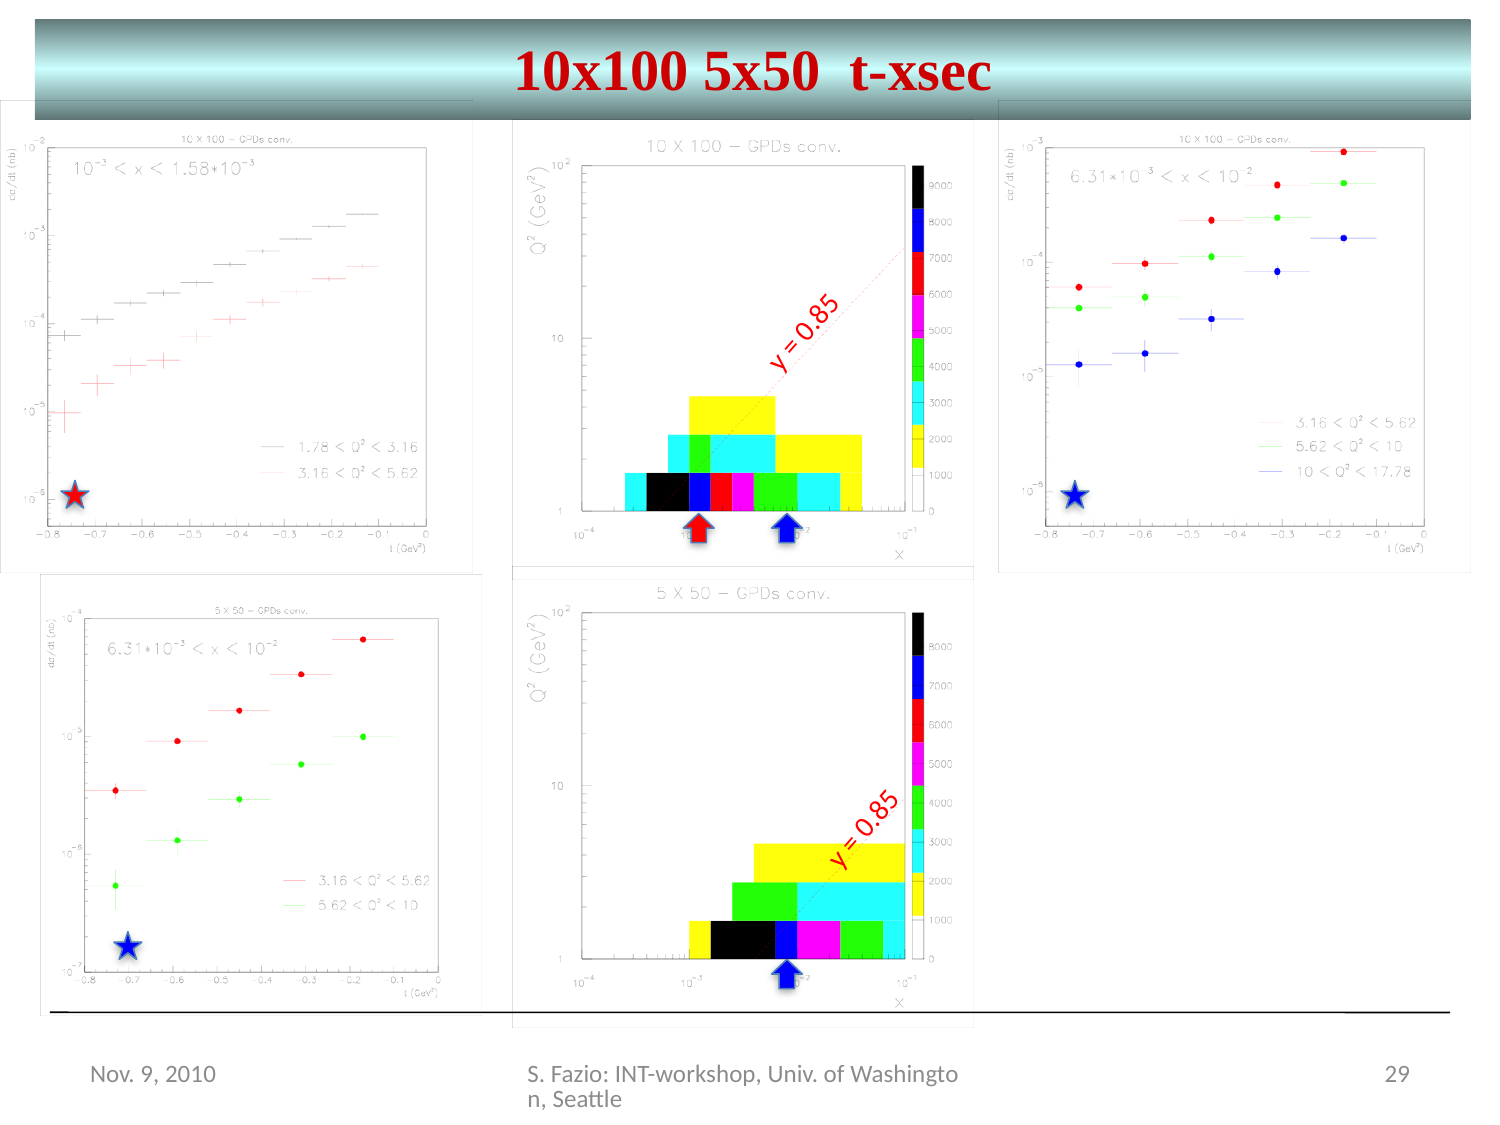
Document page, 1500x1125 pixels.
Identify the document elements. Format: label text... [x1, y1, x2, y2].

picture [0, 100, 482, 1016]
picture [997, 100, 1471, 574]
slide_number 29 [1074, 1042, 1425, 1103]
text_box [512, 118, 974, 566]
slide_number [75, 1042, 425, 1103]
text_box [512, 566, 974, 1028]
text_box 10x100 5x50 t-xsec [34, 19, 1471, 120]
footer S. Fazio: INT-workshop, Univ. of Washington, Seattle [512, 1042, 988, 1103]
